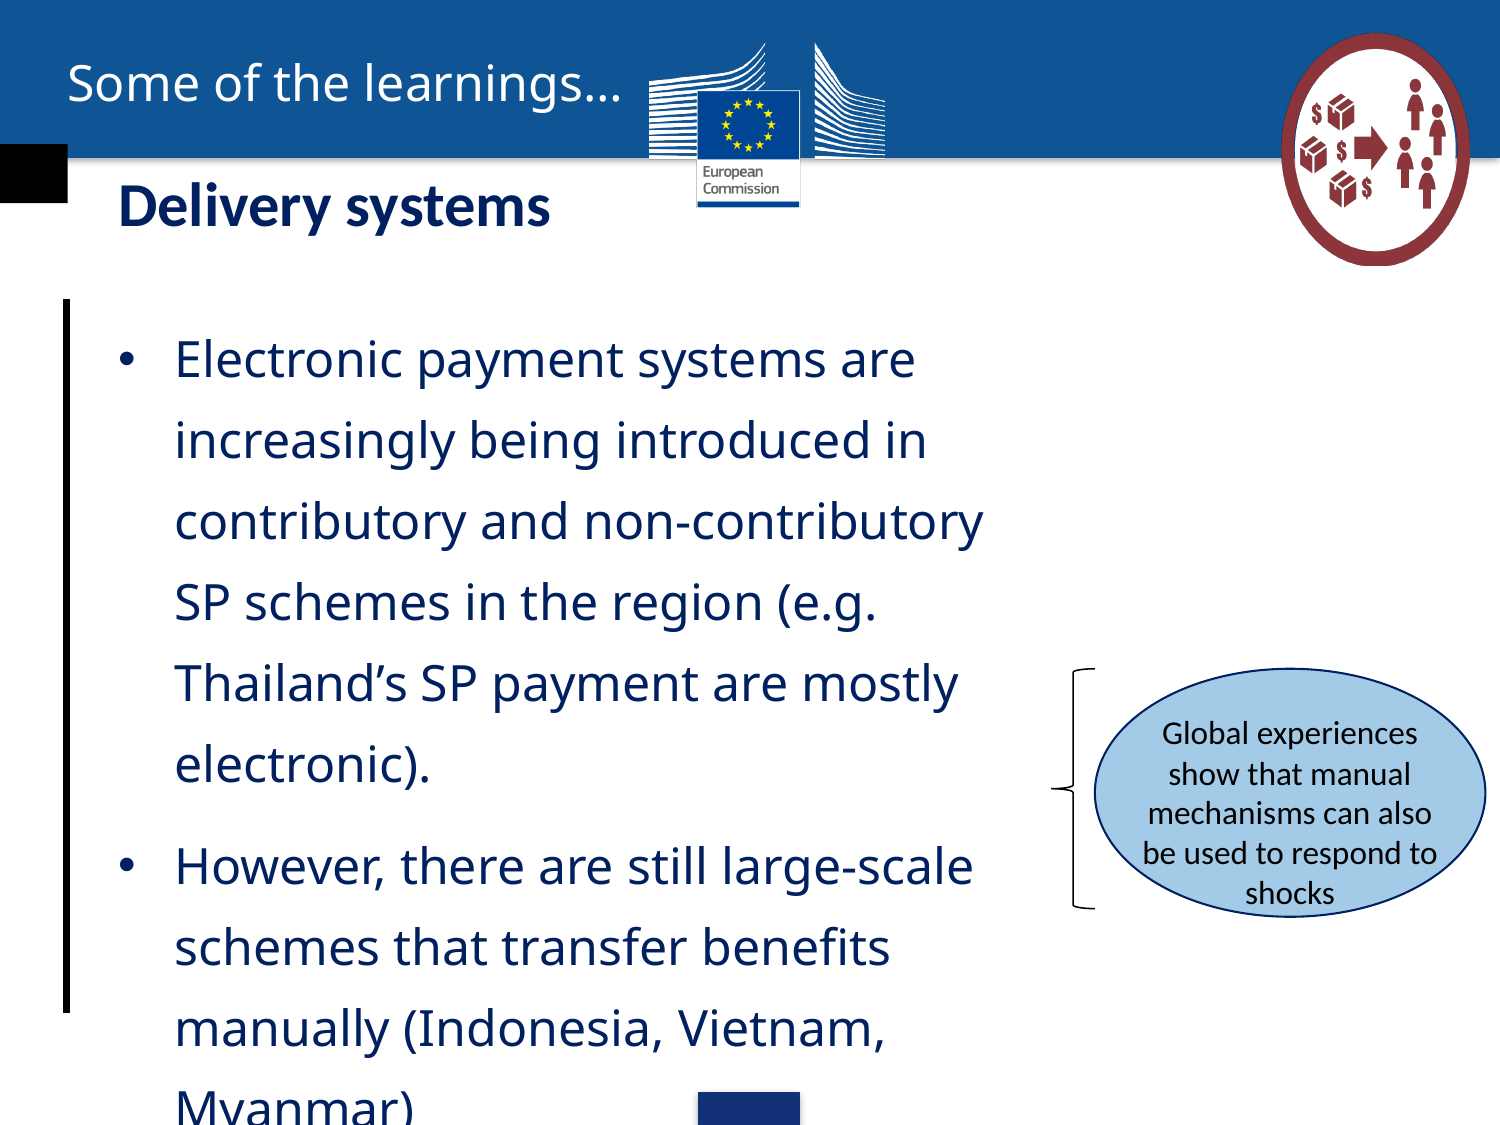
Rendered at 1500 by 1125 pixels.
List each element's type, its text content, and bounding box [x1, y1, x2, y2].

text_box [1281, 32, 1470, 266]
text_box [1197, 902, 1383, 917]
text_box Some of the learnings… [52, 44, 639, 119]
picture [649, 42, 885, 122]
text_box [1051, 668, 1095, 909]
text_box [1095, 737, 1115, 848]
title Delivery systems [103, 122, 1397, 291]
text_box [1466, 738, 1486, 847]
text_box Global experiences show that manual mechanisms can also be used to respond to shocks [1115, 704, 1466, 902]
text_box [1153, 668, 1427, 704]
list Electronic payment systems are increasingly being introduced in contributory and non-contributory SP schemes in the region (e.g. Thailand’s SP payment are mostly electronic). However, there are still large-scale schemes that transfer benefits manually (Indonesia, Vietnam, Myanmar) [103, 299, 1043, 1014]
